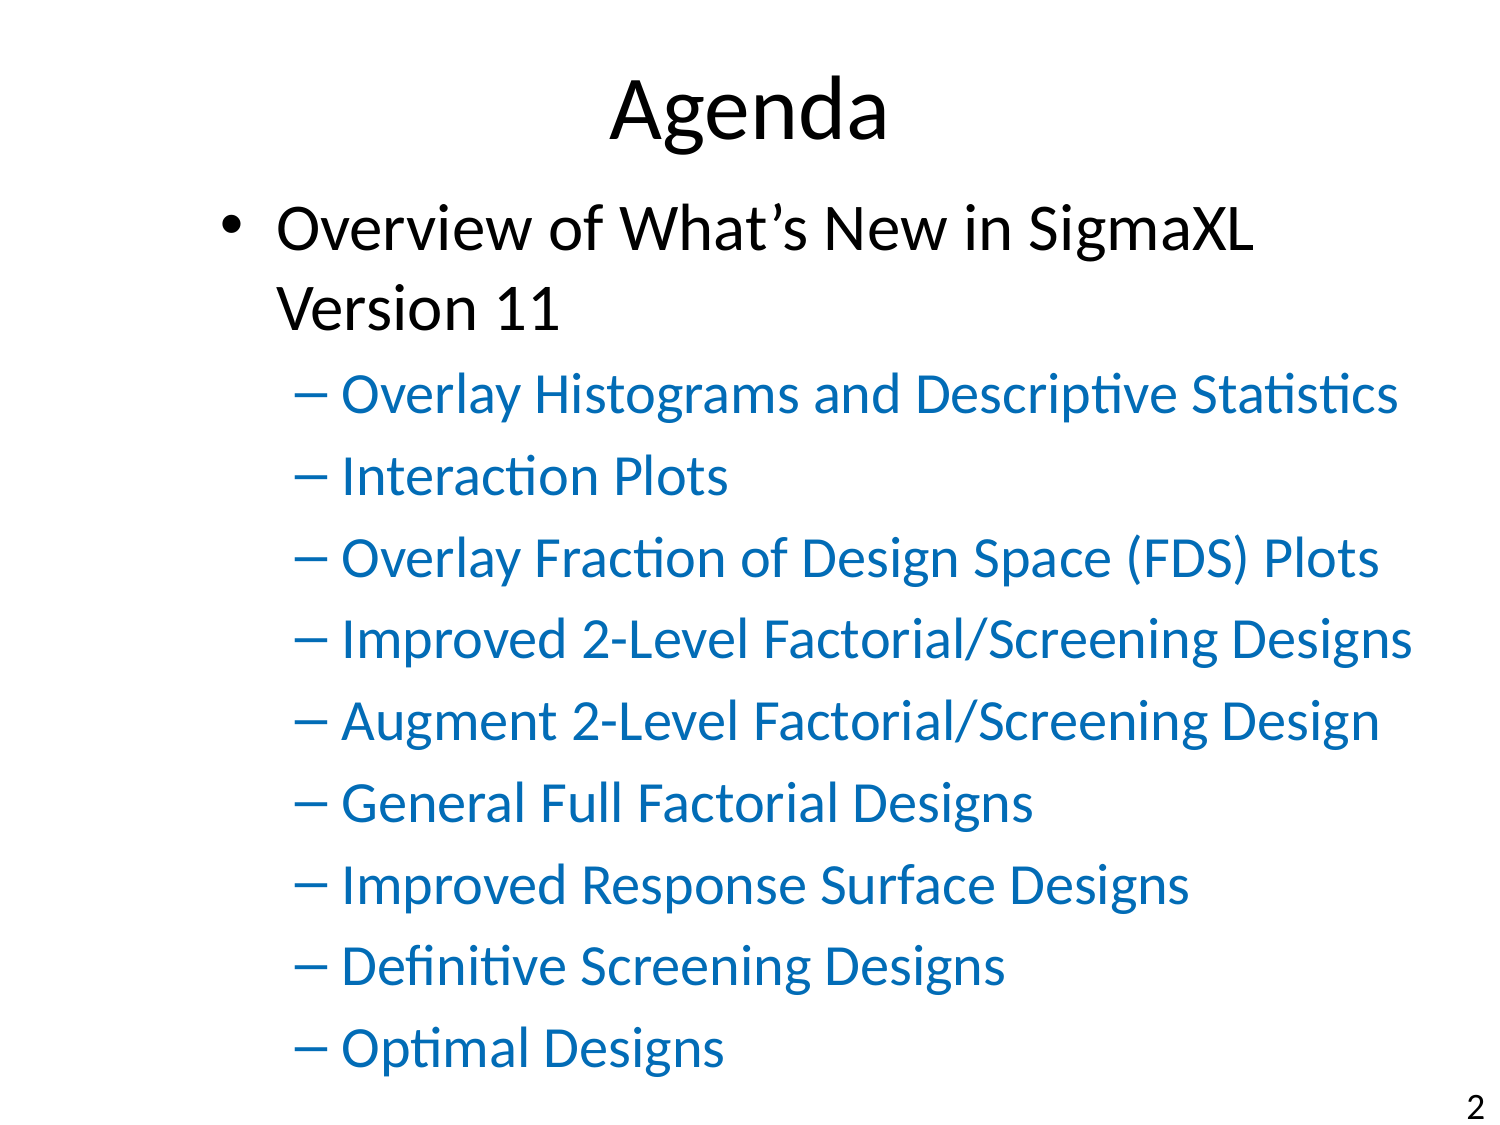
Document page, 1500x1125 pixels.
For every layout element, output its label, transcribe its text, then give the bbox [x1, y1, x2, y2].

list Overview of What’s New in SigmaXL Version 11 Overlay Histograms and Descriptive Statistics Interaction Plots Overlay Fraction of Design Space (FDS) Plots Improved 2-Level Factorial/Screening Designs Augment 2-Level Factorial/Screening Design General Full Factorial Designs Improved Response Surface Designs Definitive Screening Designs Optimal Designs [205, 175, 1467, 819]
title Agenda [75, 40, 1425, 228]
